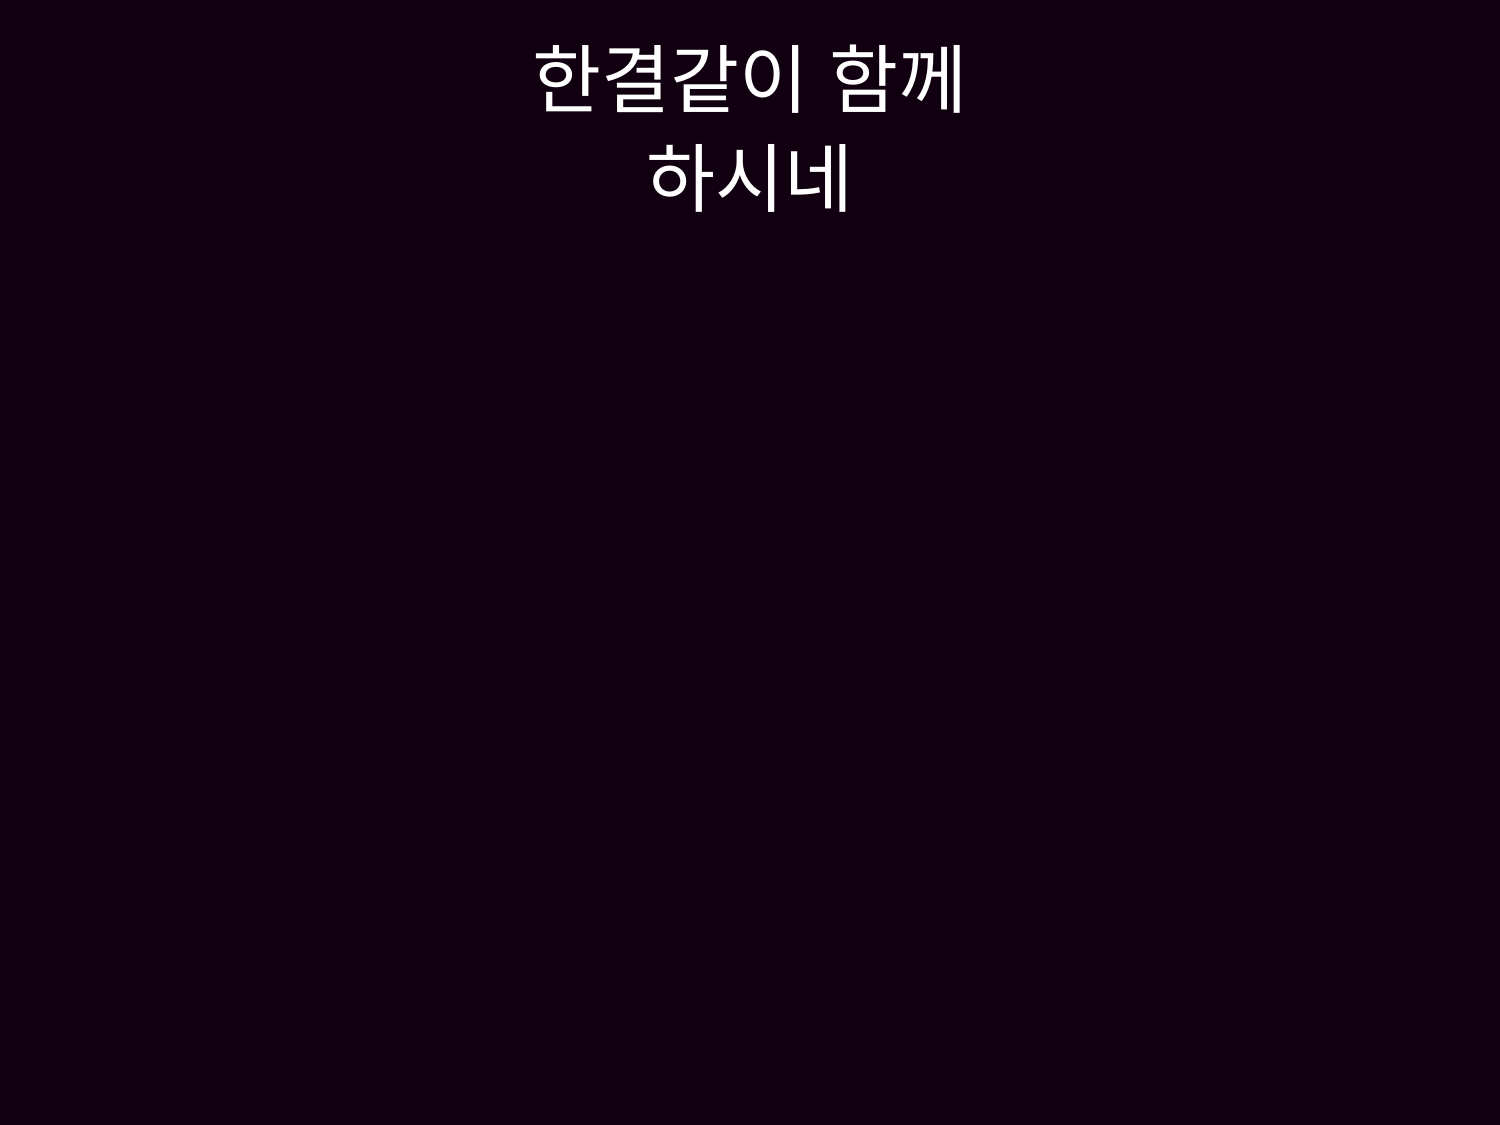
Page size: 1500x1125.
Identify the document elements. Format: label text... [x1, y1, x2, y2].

title 한결같이 함께 하시네 [0, 12, 1500, 1125]
